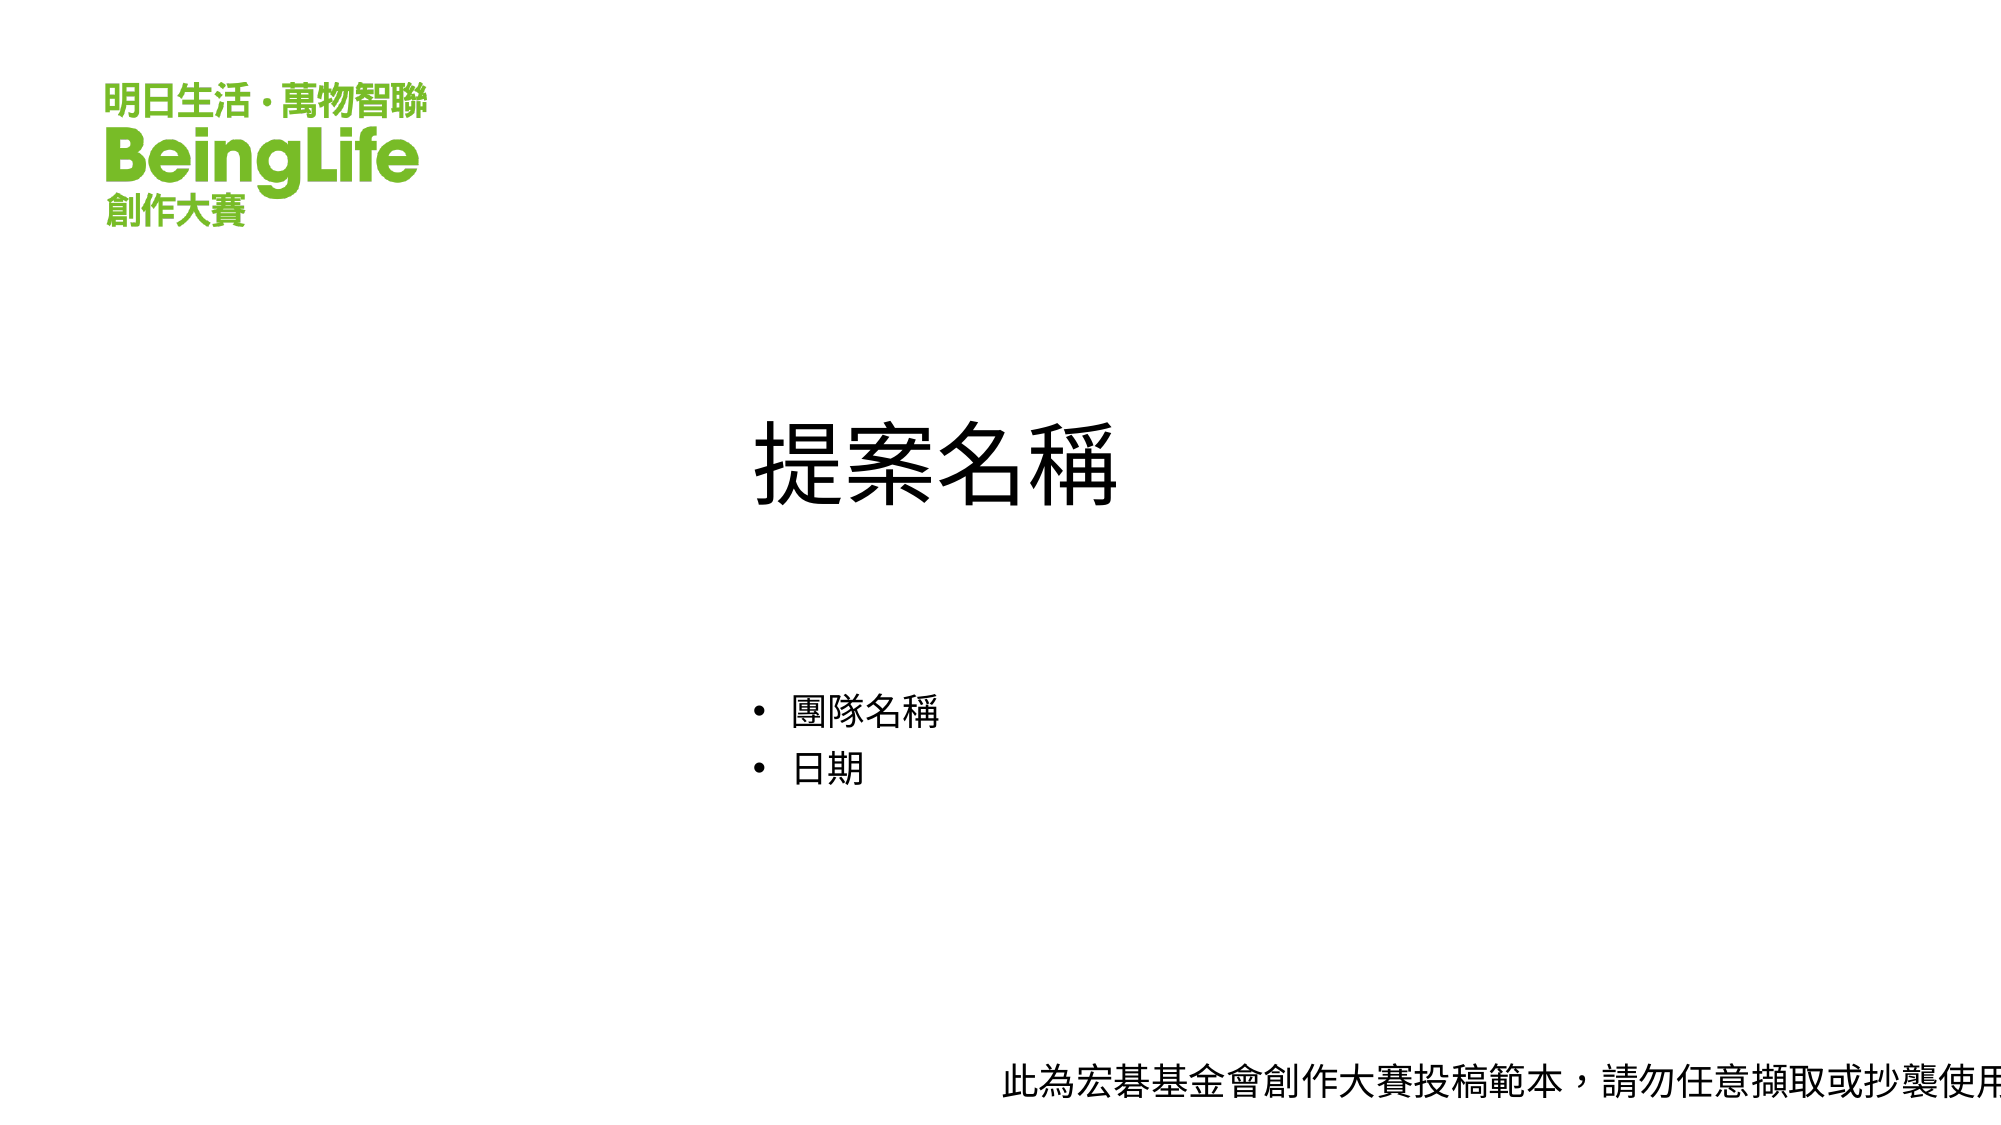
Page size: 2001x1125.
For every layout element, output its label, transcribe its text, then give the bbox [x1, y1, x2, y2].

picture [105, 82, 427, 227]
subtitle 團隊名稱 日期 [737, 680, 1403, 952]
title 提案名稱 [737, 273, 1403, 665]
